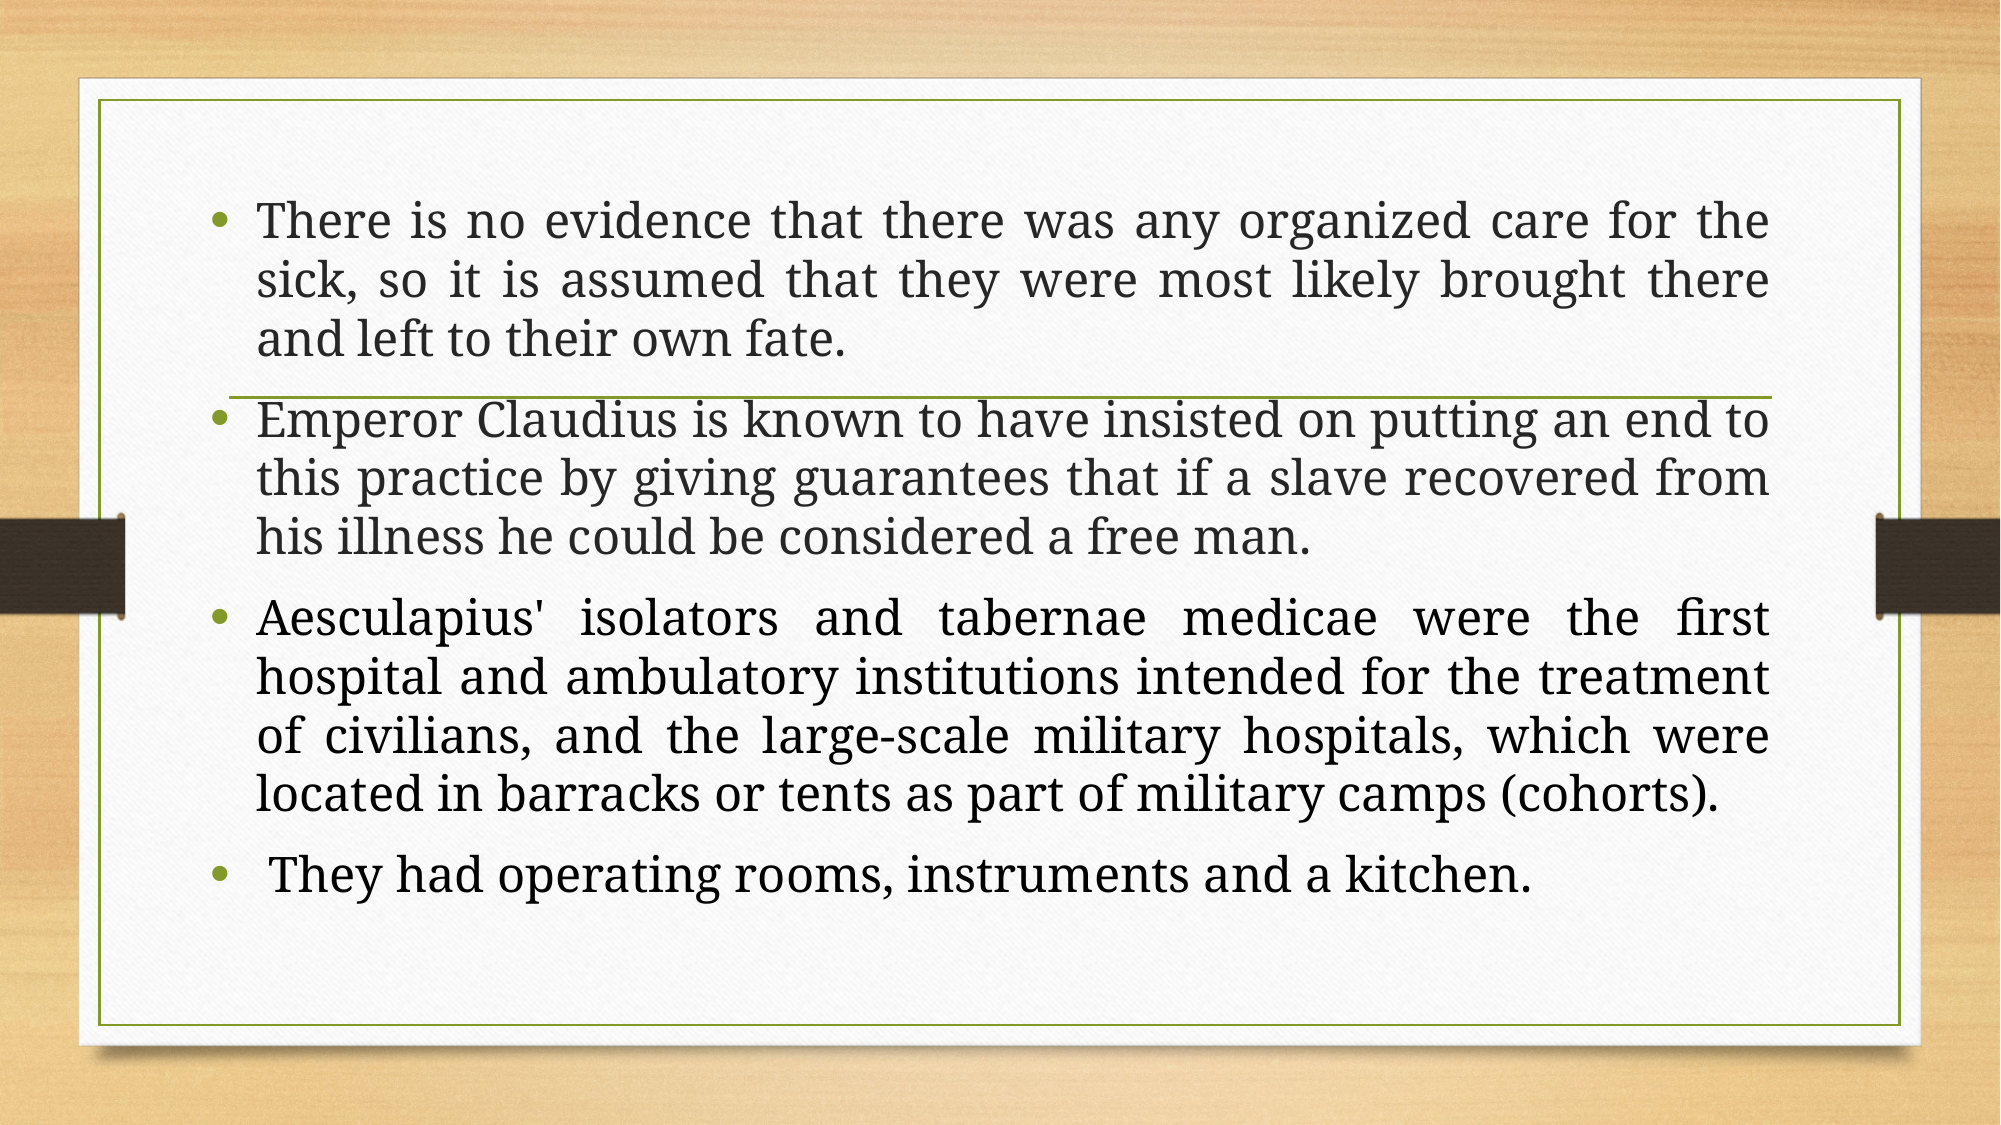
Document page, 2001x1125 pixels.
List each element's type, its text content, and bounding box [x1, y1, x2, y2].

list There is no evidence that there was any organized care for the sick, so it is assumed that they were most likely brought there and left to their own fate. Emperor Claudius is known to have insisted on putting an end to this practice by giving guarantees that if a slave recovered from his illness he could be considered a free man. Aesculapius' isolators and tabernae medicae were the first hospital and ambulatory institutions intended for the treatment of civilians, and the large-scale military hospitals, which were located in barracks or tents as part of military camps (cohorts). They had operating rooms, instruments and a kitchen. [195, 182, 1788, 964]
picture [0, 0, 2001, 1125]
